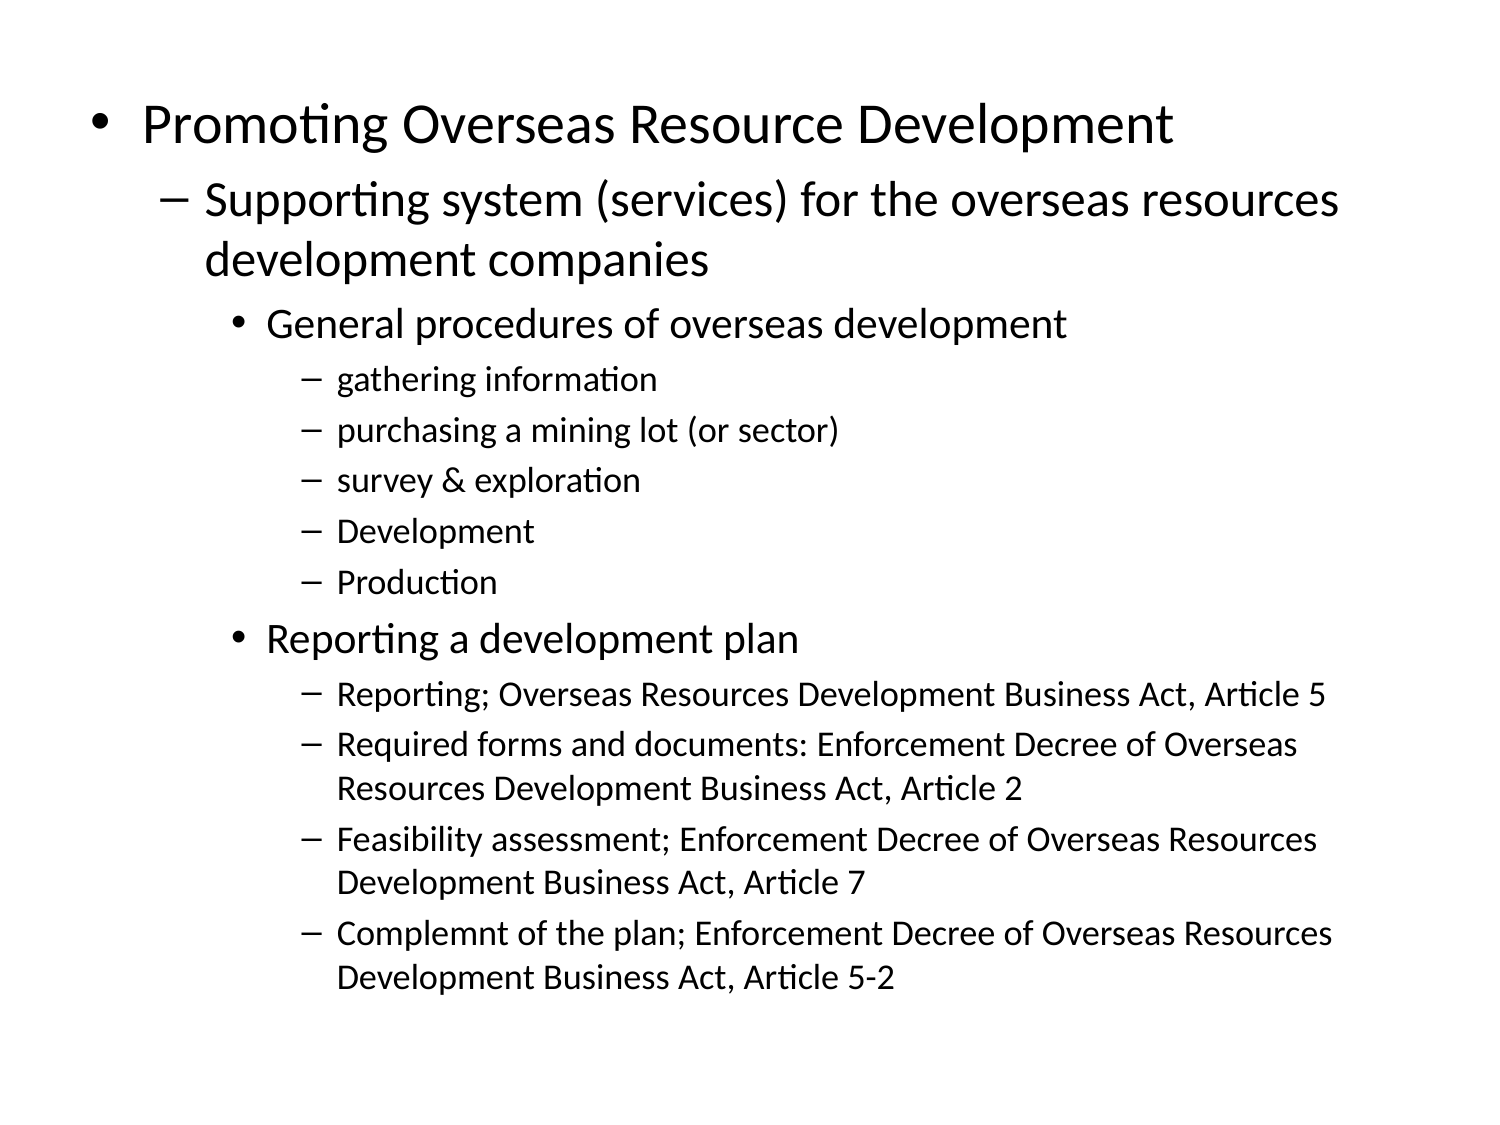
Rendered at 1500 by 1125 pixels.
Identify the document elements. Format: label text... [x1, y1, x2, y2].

list Promoting Overseas Resource Development Supporting system (services) for the overseas resources development companies General procedures of overseas development gathering information purchasing a mining lot (or sector) survey & exploration Development Production Reporting a development plan Reporting; Overseas Resources Development Business Act, Article 5 Required forms and documents: Enforcement Decree of Overseas Resources Development Business Act, Article 2 Feasibility assessment; Enforcement Decree of Overseas Resources Development Business Act, Article 7 Complemnt of the plan; Enforcement Decree of Overseas Resources Development Business Act, Article 5-2 [75, 78, 1425, 1005]
